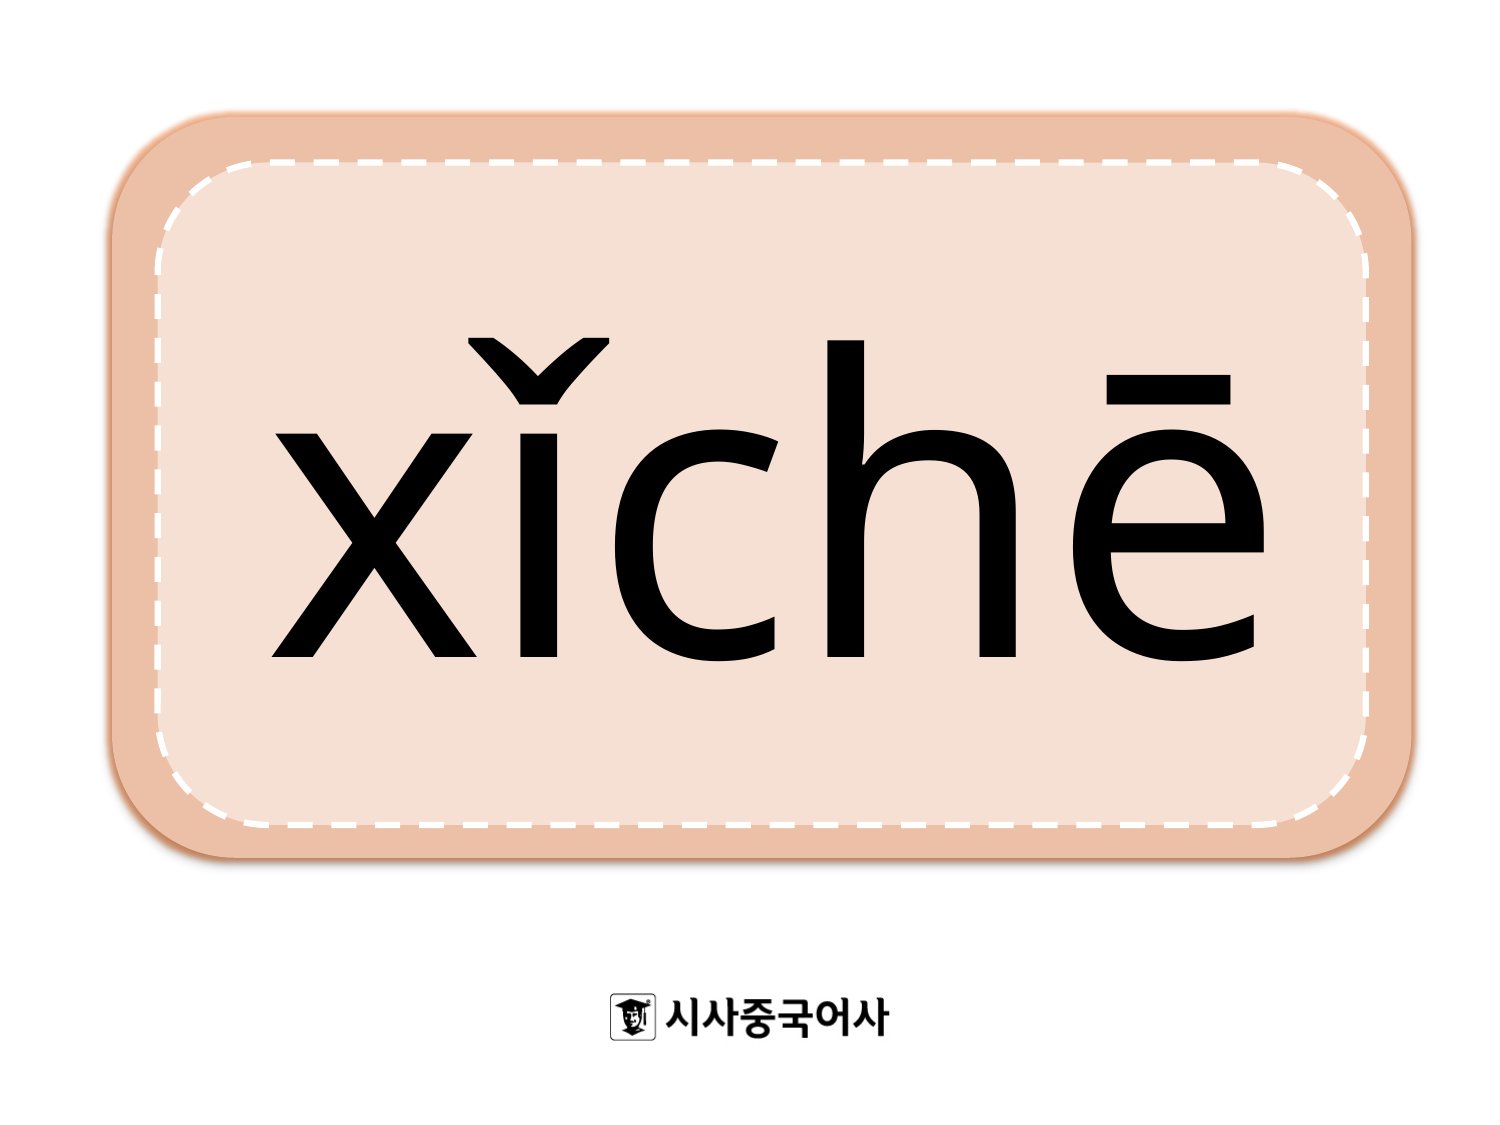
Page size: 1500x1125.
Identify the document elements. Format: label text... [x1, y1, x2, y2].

text_box xǐchē [171, 159, 1380, 823]
picture [602, 987, 898, 1047]
